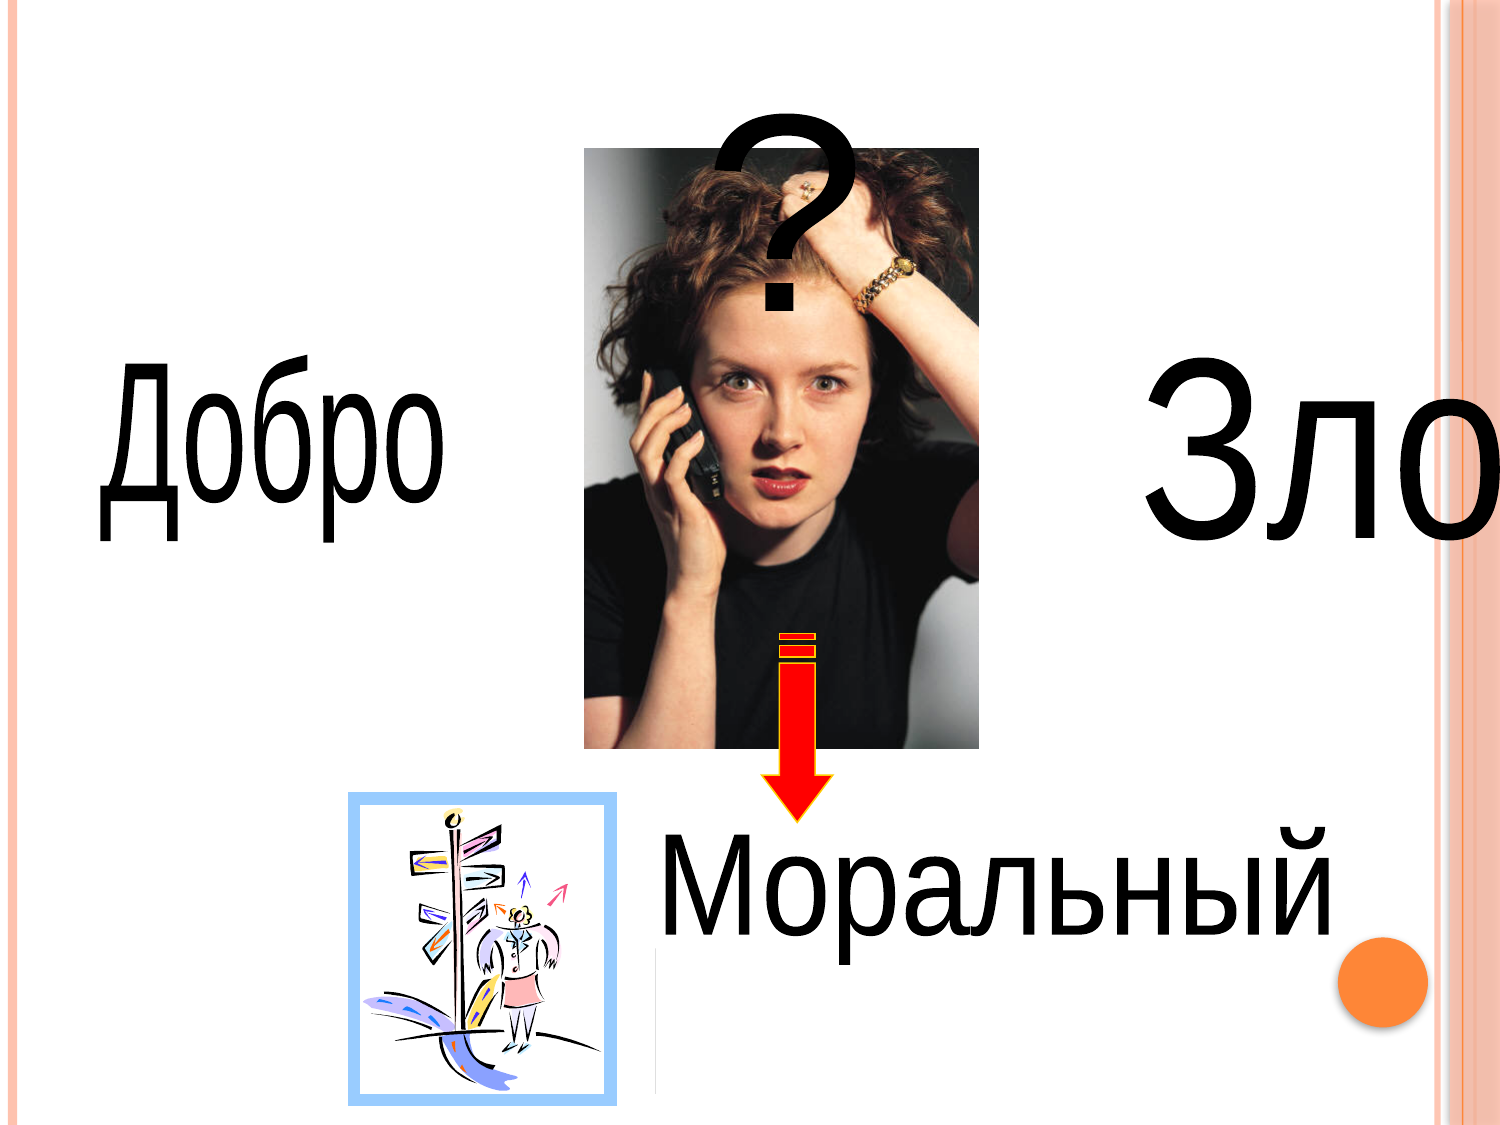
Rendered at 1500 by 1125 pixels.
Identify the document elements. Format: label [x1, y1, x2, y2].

list [584, 148, 980, 630]
text_box [359, 633, 1330, 1095]
